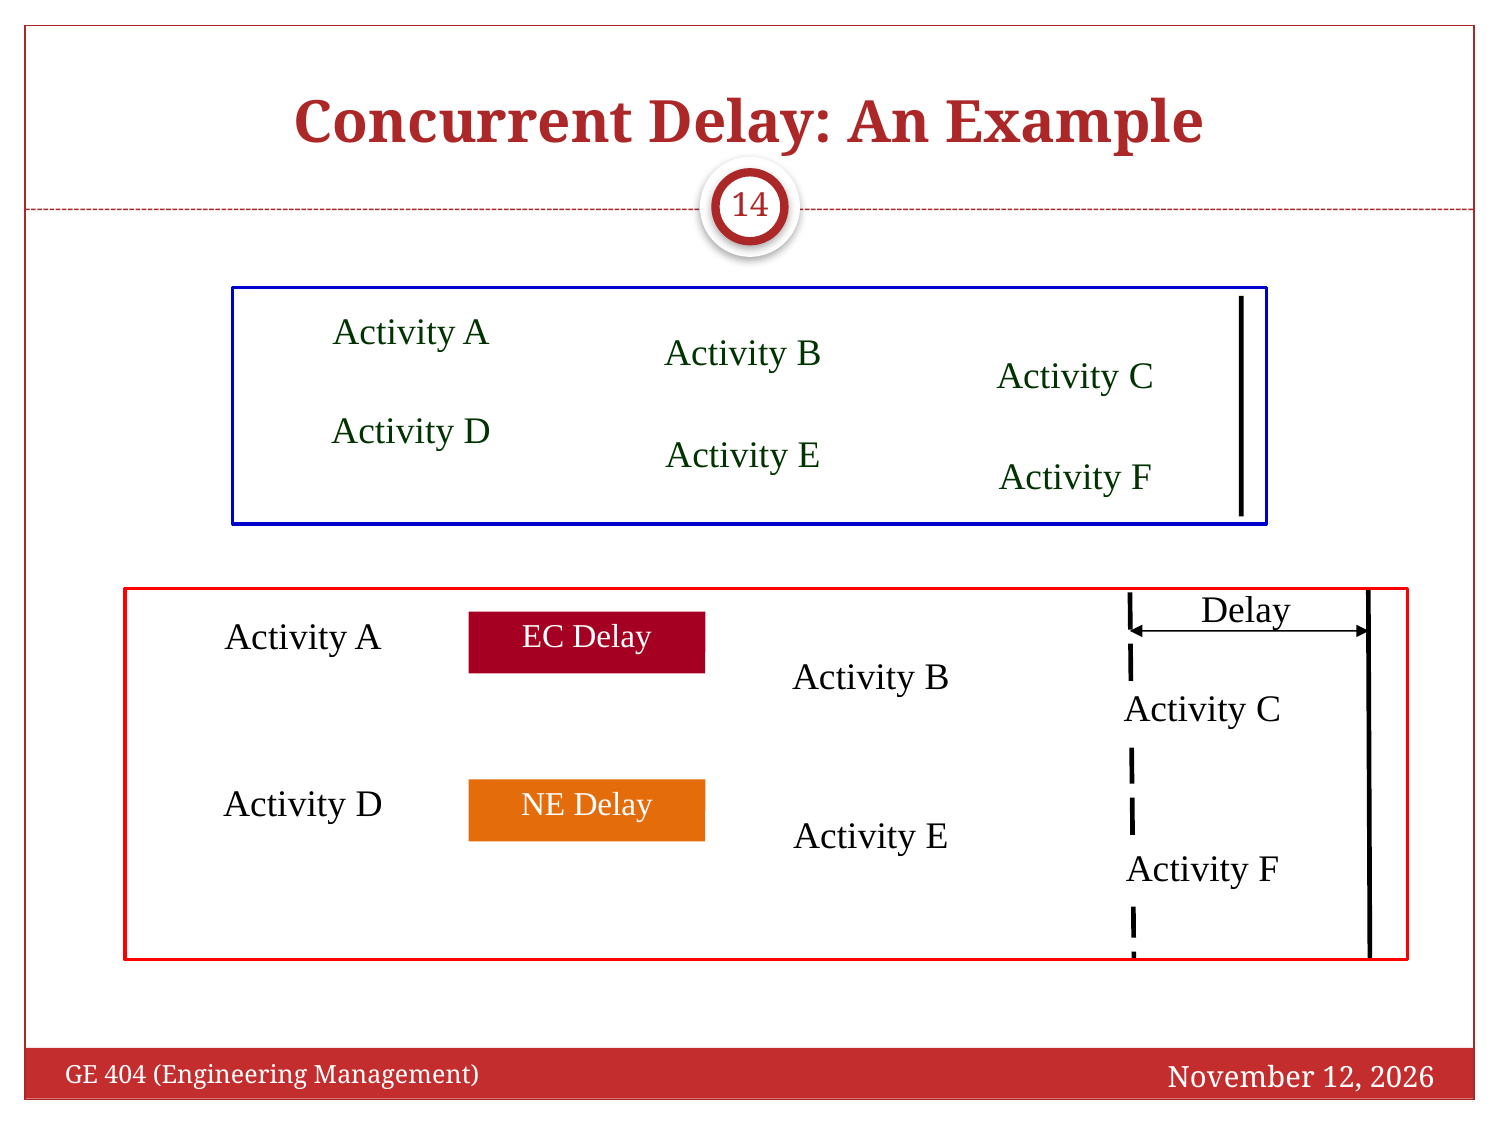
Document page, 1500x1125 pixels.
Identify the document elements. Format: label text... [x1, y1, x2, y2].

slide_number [950, 1050, 1450, 1111]
footer GE 404 (Engineering Management) [50, 1051, 638, 1112]
title Concurrent Delay: An Example [49, 37, 1450, 162]
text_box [232, 287, 1267, 525]
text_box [124, 577, 1408, 960]
slide_number 14 [712, 169, 788, 243]
